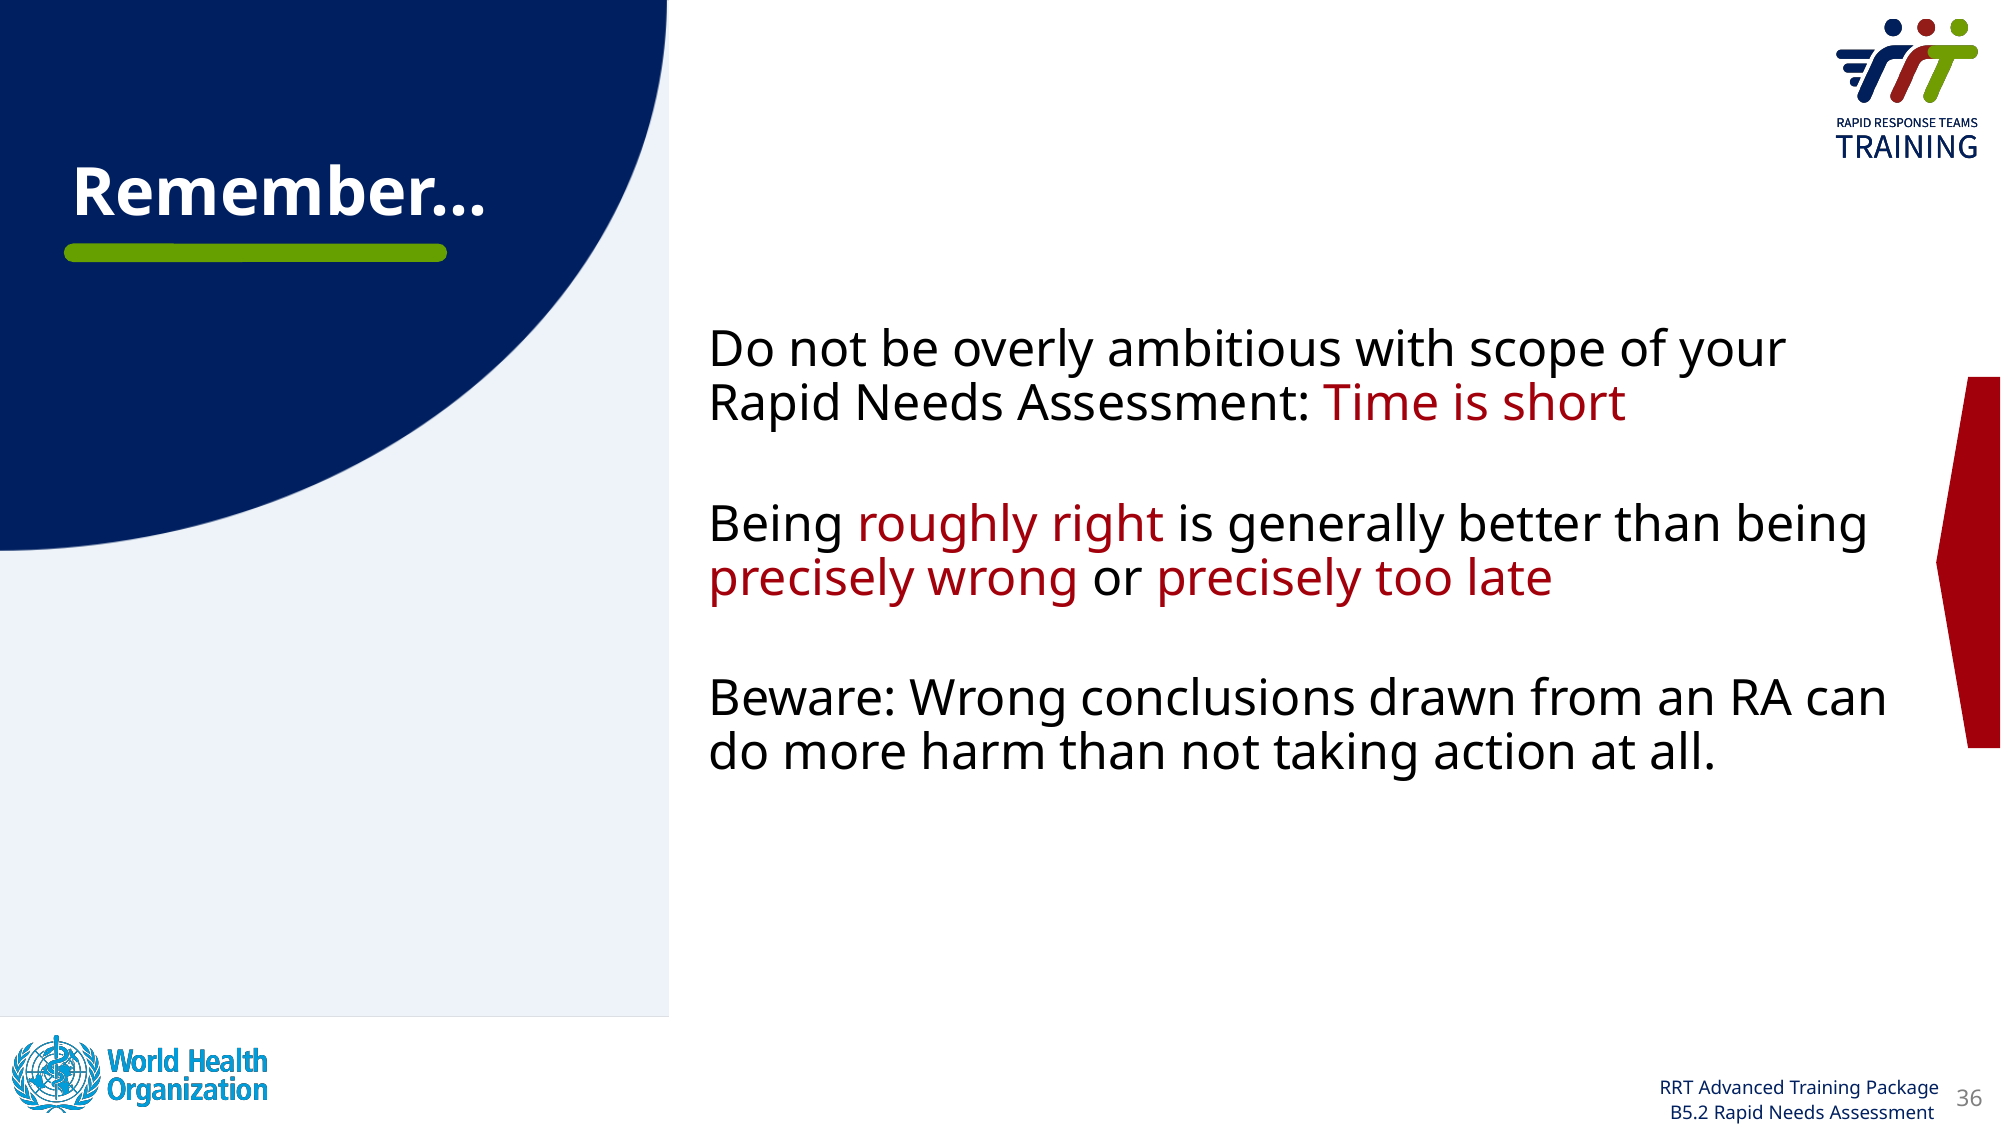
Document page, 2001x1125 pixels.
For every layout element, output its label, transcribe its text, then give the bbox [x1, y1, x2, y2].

list Do not be overly ambitious with scope of your Rapid Needs Assessment: Time is short Being roughly right is generally better than being precisely wrong or precisely too late Beware: Wrong conclusions drawn from an RA can do more harm than not taking action at all. [700, 315, 1937, 810]
picture [30, 1083, 37, 1091]
picture [71, 1053, 90, 1091]
picture [50, 1108, 62, 1113]
text_box Remember… [63, 151, 600, 237]
picture [1835, 19, 1978, 167]
picture [36, 1088, 78, 1105]
picture [40, 1062, 47, 1070]
picture [46, 1056, 54, 1062]
picture [24, 1054, 36, 1087]
picture [34, 1054, 43, 1078]
picture [0, 0, 669, 1018]
picture [12, 1035, 54, 1068]
picture [59, 1035, 267, 1113]
picture [12, 1083, 48, 1113]
picture [22, 1062, 26, 1077]
